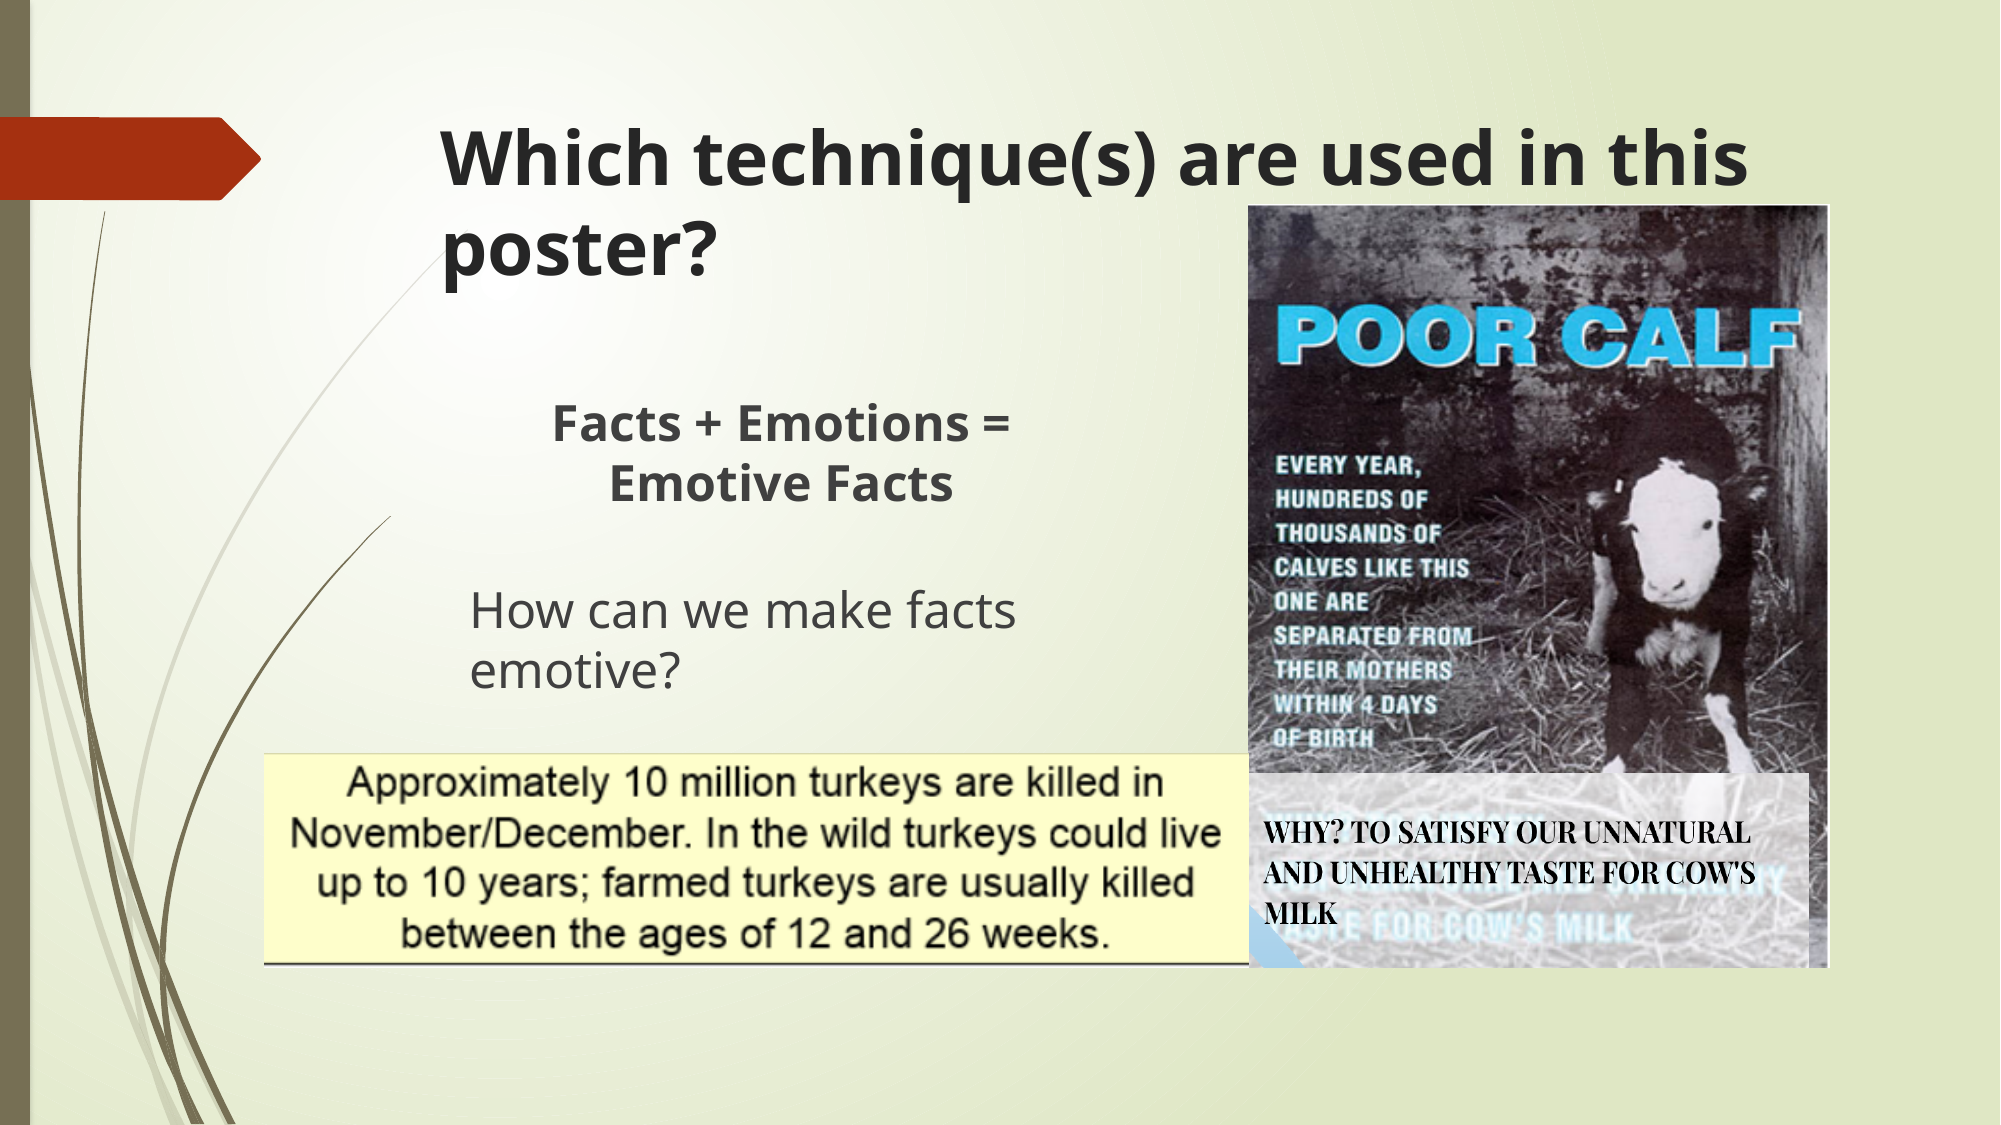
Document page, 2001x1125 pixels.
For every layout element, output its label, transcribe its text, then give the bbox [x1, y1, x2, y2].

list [1248, 204, 1830, 968]
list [1253, 773, 1809, 968]
list Facts + Emotions = Emotive Facts [454, 317, 1109, 519]
picture [263, 753, 1249, 968]
list How can we make facts emotive? [454, 571, 1109, 707]
title Which technique(s) are used in this poster? [425, 102, 1888, 313]
